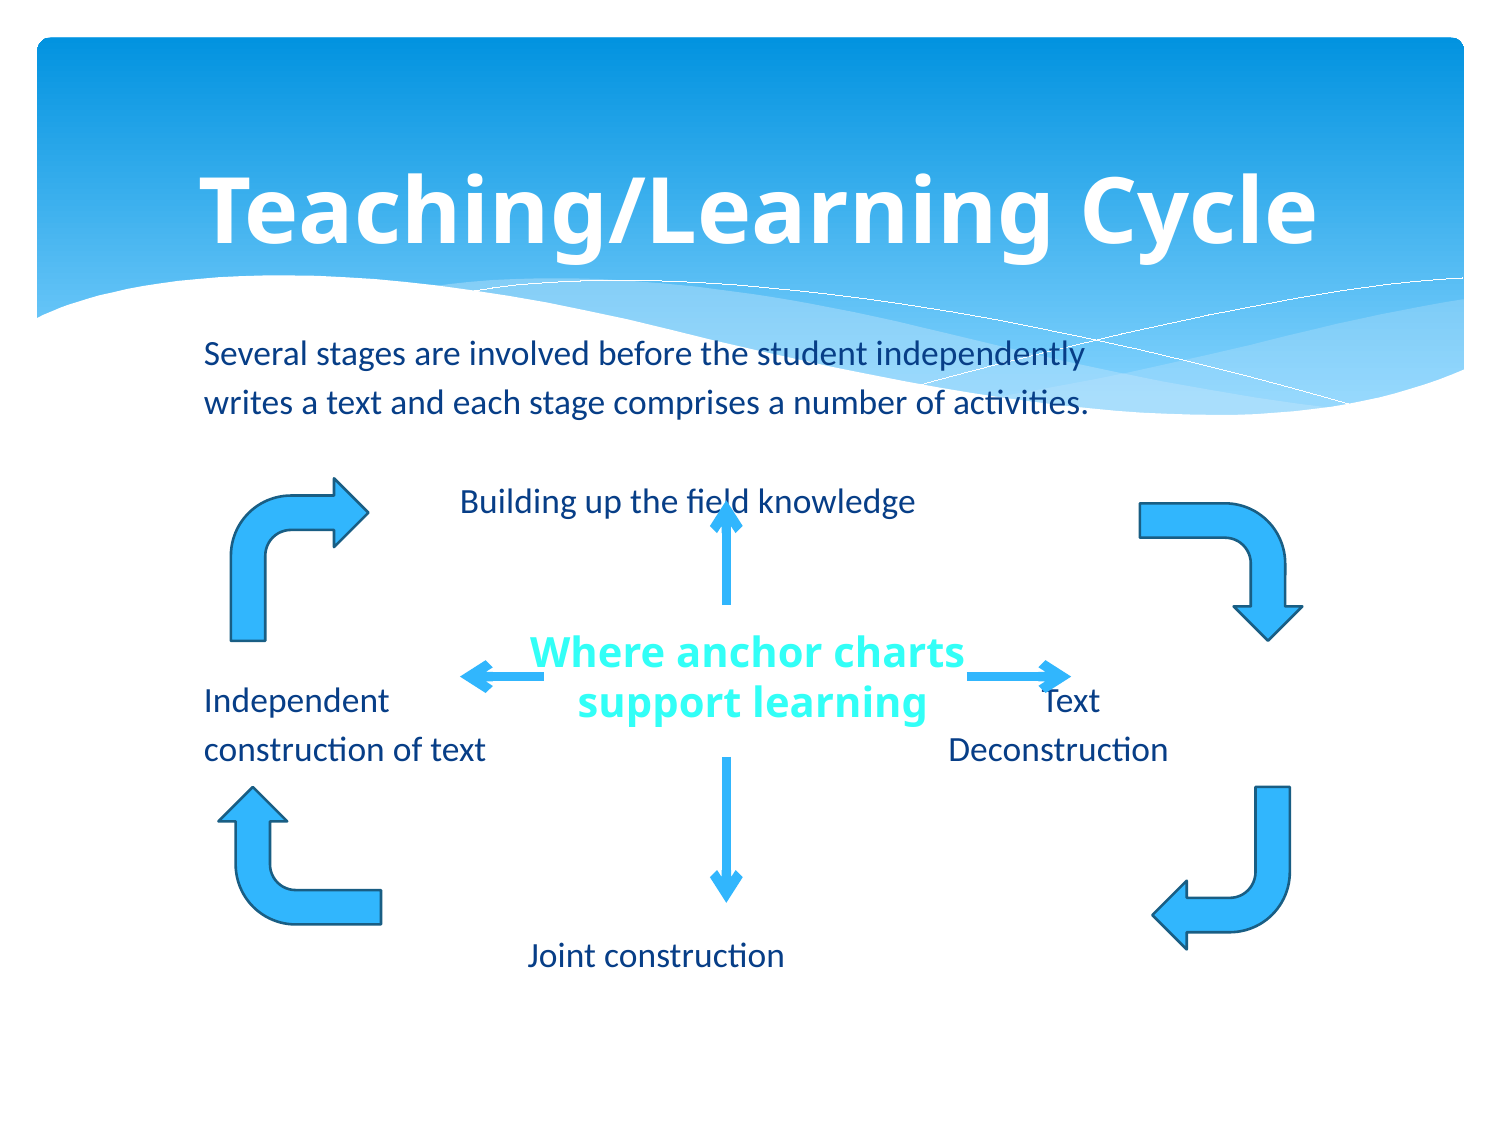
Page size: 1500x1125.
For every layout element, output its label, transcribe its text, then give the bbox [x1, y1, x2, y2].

title Teaching/Learning Cycle [183, 113, 1336, 302]
text_box [1151, 785, 1292, 951]
list Several stages are involved before the student independently writes a text and each stage comprises a number of activities. Building up the field knowledge Independent Text construction of text Deconstruction Joint construction [189, 322, 1353, 985]
text_box [1138, 502, 1304, 642]
text_box [229, 477, 370, 643]
text_box Where anchor charts support learning [515, 618, 992, 734]
text_box [217, 786, 383, 926]
